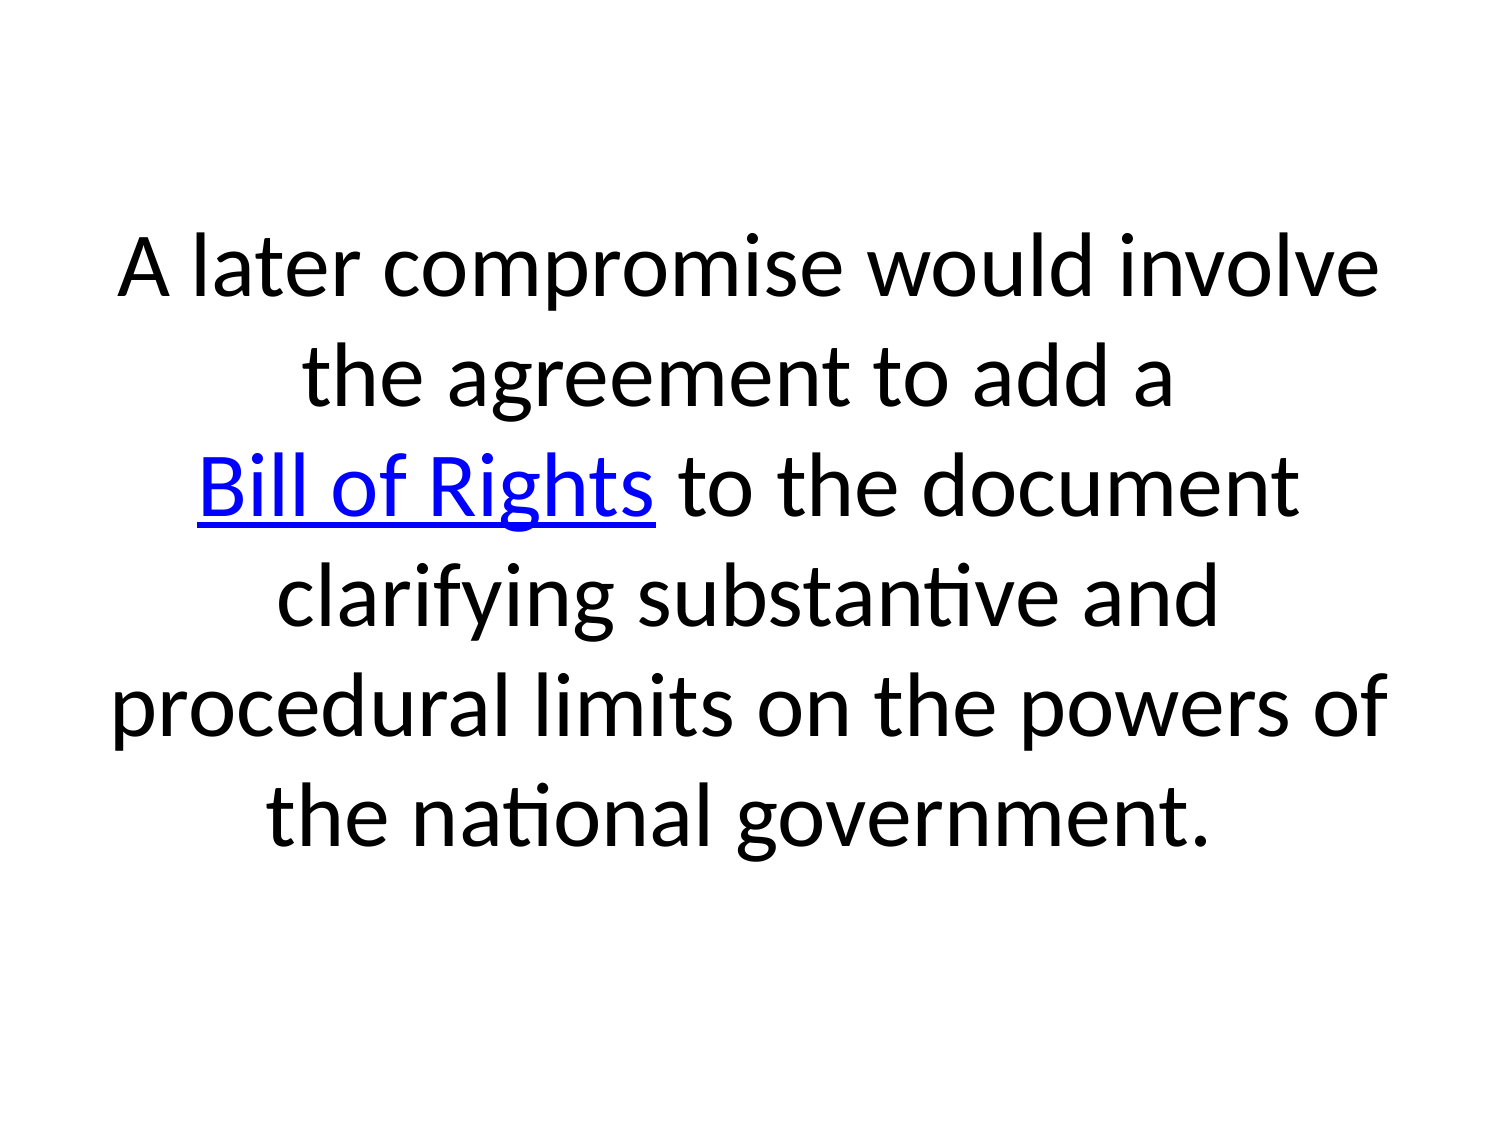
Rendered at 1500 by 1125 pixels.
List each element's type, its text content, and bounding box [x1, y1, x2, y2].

title A later compromise would involve the agreement to add a Bill of Rights to the document clarifying substantive and procedural limits on the powers of the national government. [75, 45, 1425, 1025]
